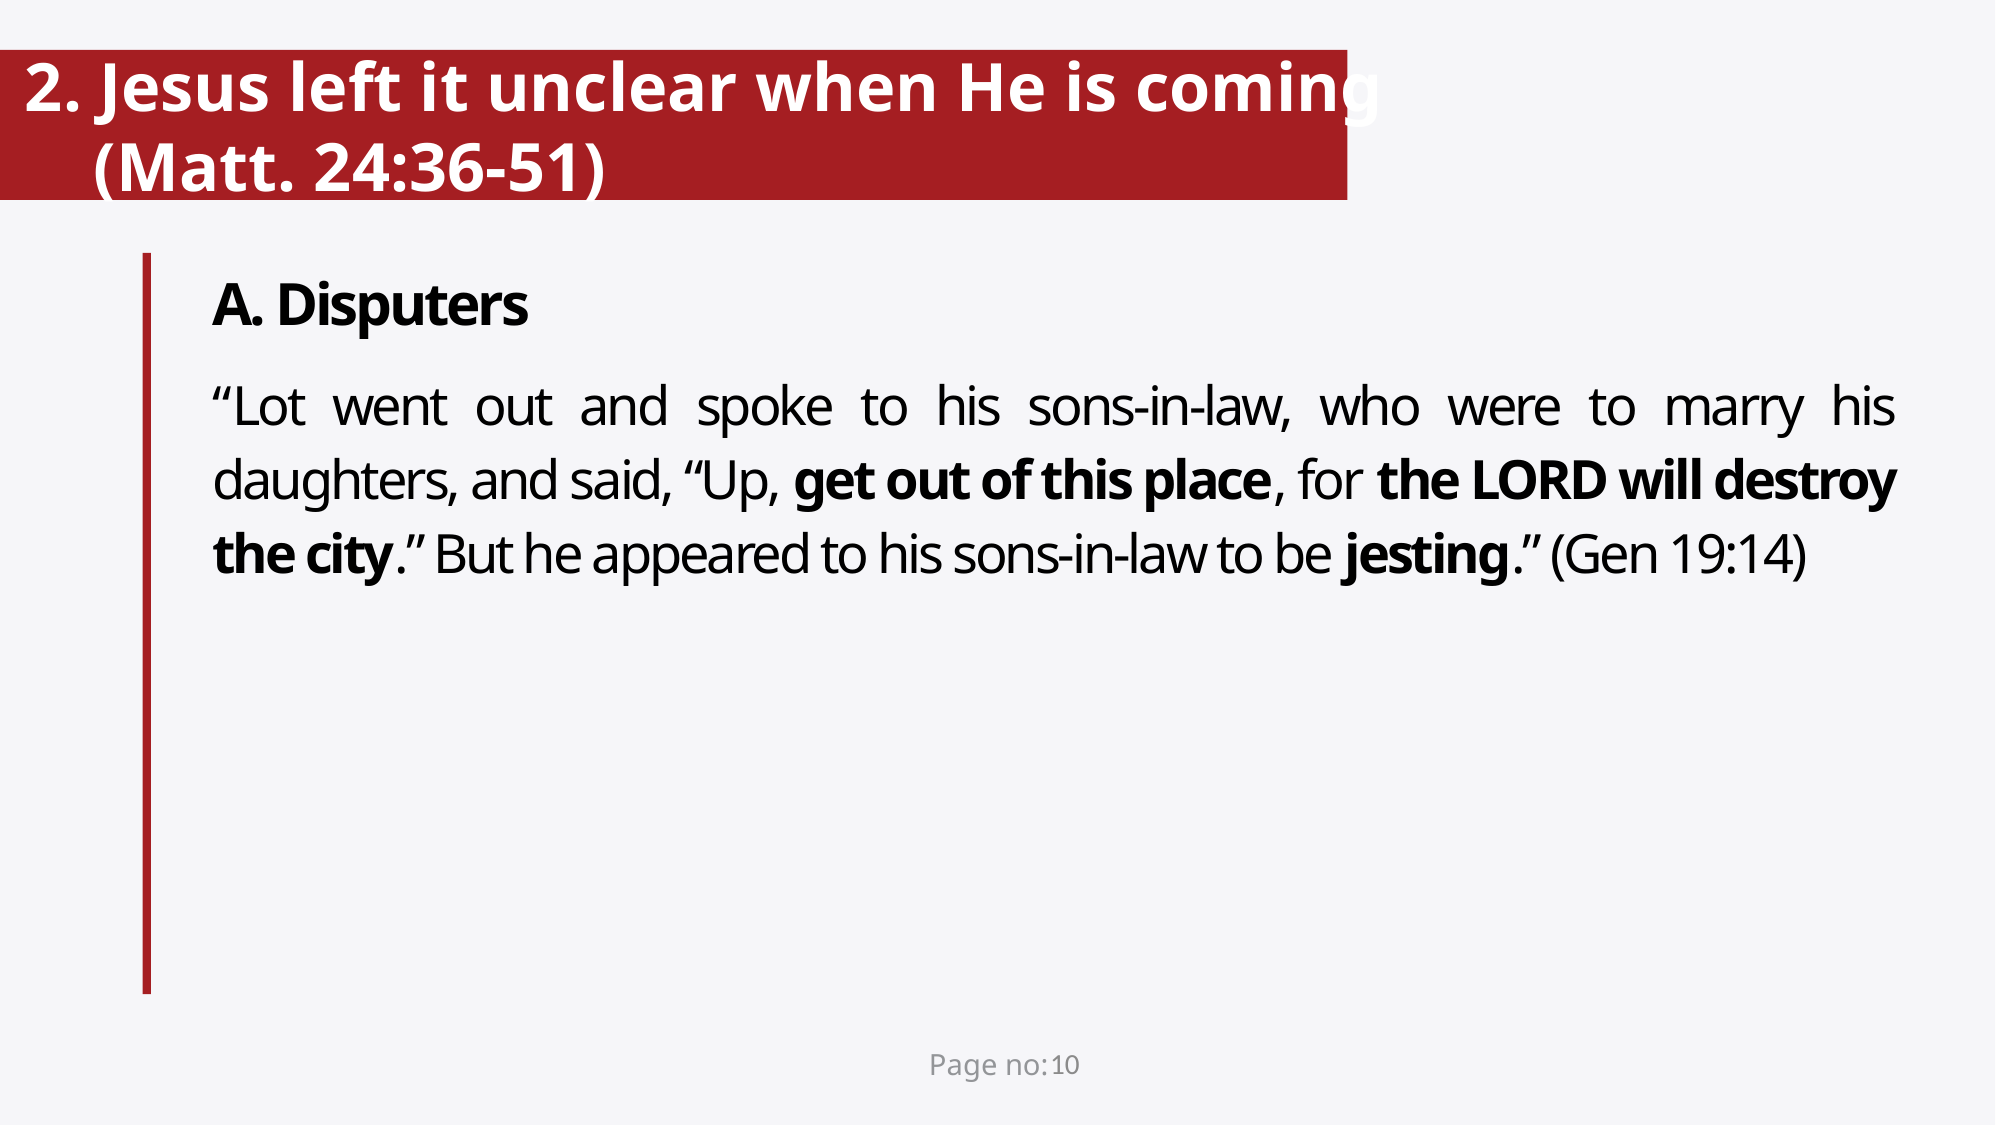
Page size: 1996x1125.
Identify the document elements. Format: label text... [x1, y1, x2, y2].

title 2. Jesus left it unclear when He is coming (Matt. 24:36-51) [10, 62, 1806, 188]
subtitle A. Disputers “Lot went out and spoke to his sons-in-law, who were to marry his daughters, and said, “Up, get out of this place, for the LORD will destroy the city.” But he appeared to his sons-in-law to be jesting.” (Gen 19:14) [197, 249, 1910, 1000]
